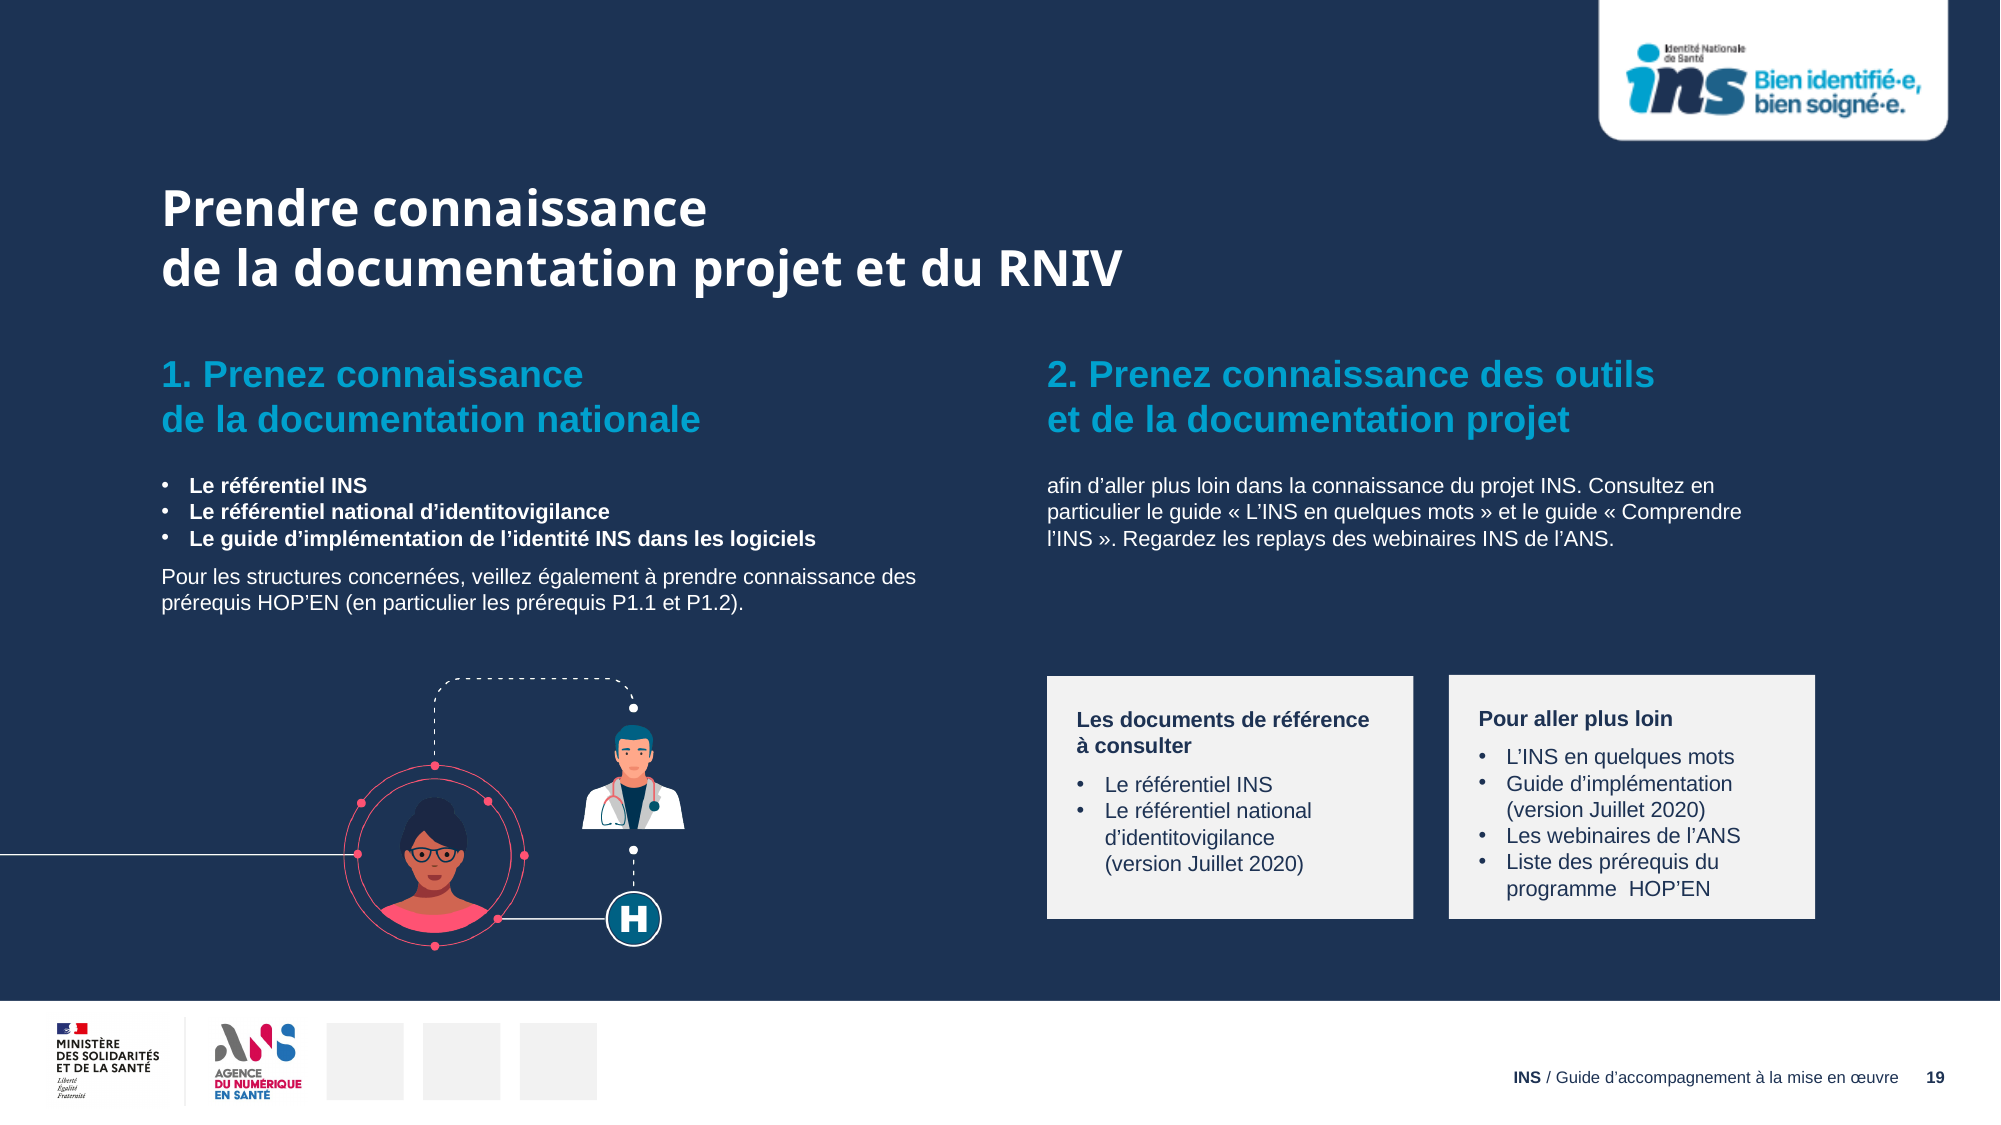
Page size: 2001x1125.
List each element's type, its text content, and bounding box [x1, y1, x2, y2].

text_box 2. Prenez connaissance des outils et de la documentation projet [1047, 349, 1815, 445]
text_box 1. Prenez connaissance de la documentation nationale [161, 349, 953, 445]
text_box afin d’aller plus loin dans la connaissance du projet INS. Consultez en particulier le guide « L’INS en quelques mots » et le guide « Comprendre l’INS ». Regardez les replays des webinaires INS de l’ANS. [1047, 471, 1815, 879]
text_box Le référentiel INS Le référentiel national d’identitovigilance Le guide d’implémentation de l’identité INS dans les logiciels Pour les structures concernées, veillez également à prendre connaissance des prérequis HOP’EN (en particulier les prérequis P1.1 et P1.2). [161, 471, 953, 823]
text_box Les documents de référence à consulter Le référentiel INS Le référentiel national d’identitovigilance (version Juillet 2020) [1047, 676, 1414, 919]
text_box Prendre connaissance de la documentation projet et du RNIV [161, 176, 1509, 305]
text_box Pour aller plus loin L’INS en quelques mots Guide d’implémentation (version Juillet 2020) Les webinaires de l’ANS Liste des prérequis du programme HOP’EN [1448, 674, 1816, 919]
picture [0, 491, 717, 1125]
